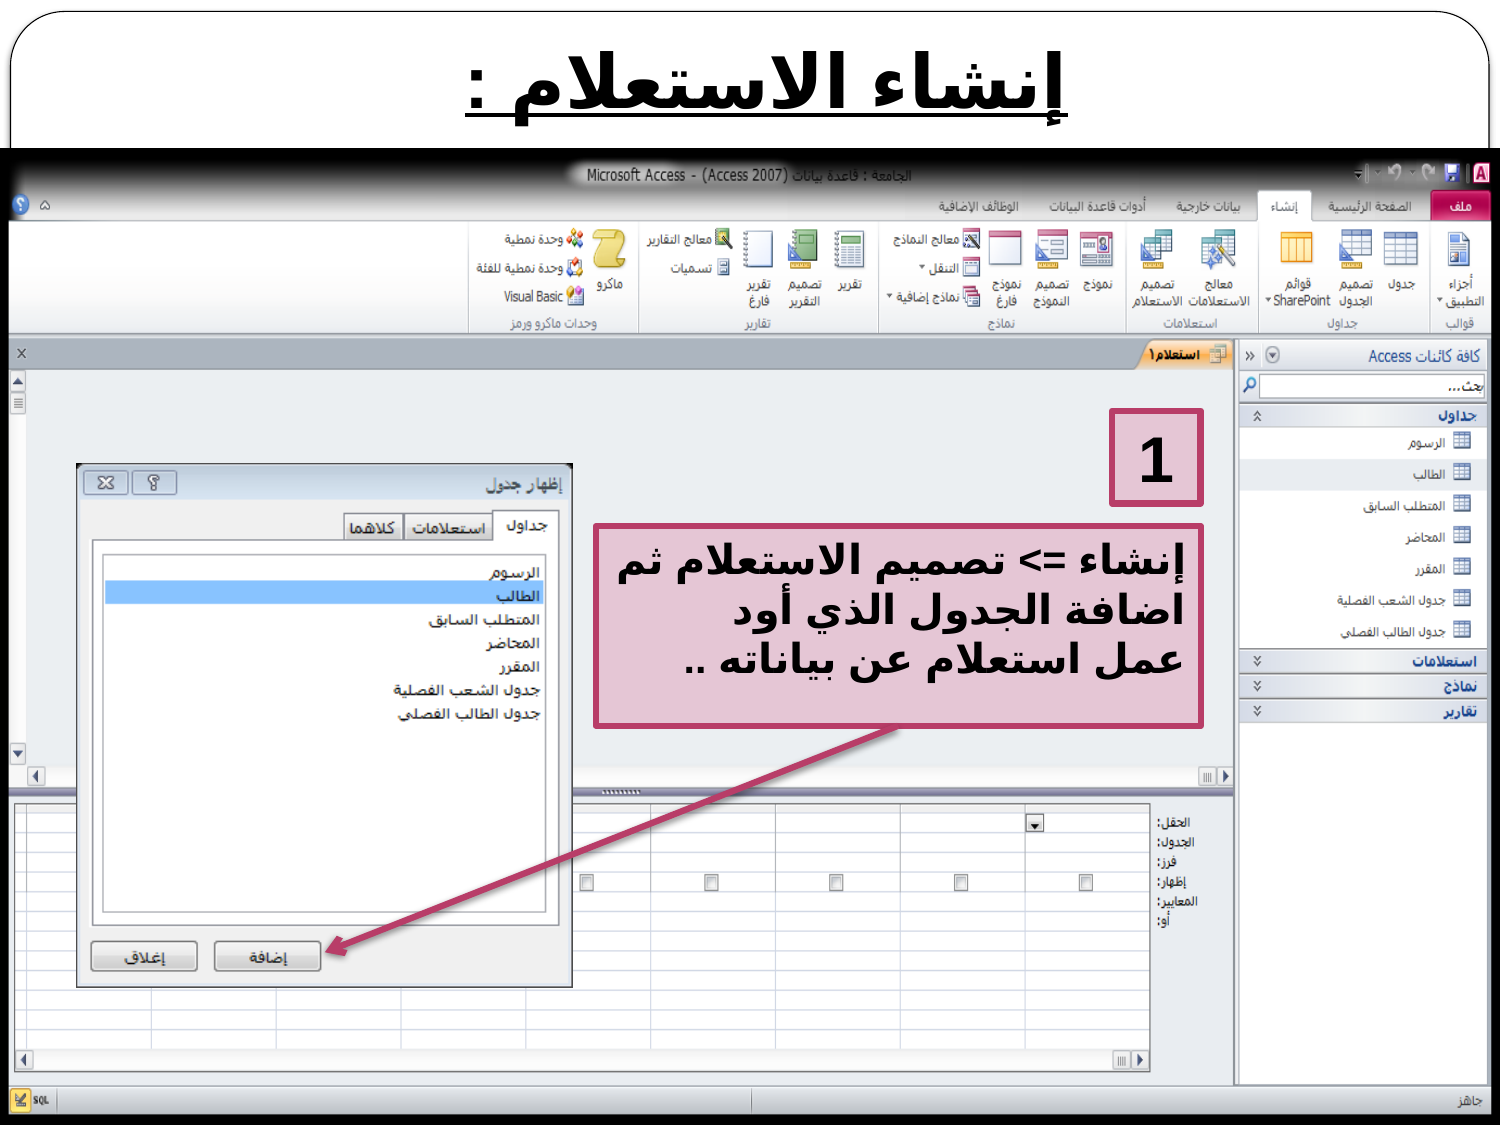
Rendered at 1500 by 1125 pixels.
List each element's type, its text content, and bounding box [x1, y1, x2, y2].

text_box إنشاء الاستعلام : [53, 26, 1459, 148]
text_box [324, 725, 899, 953]
picture [0, 148, 1500, 1125]
